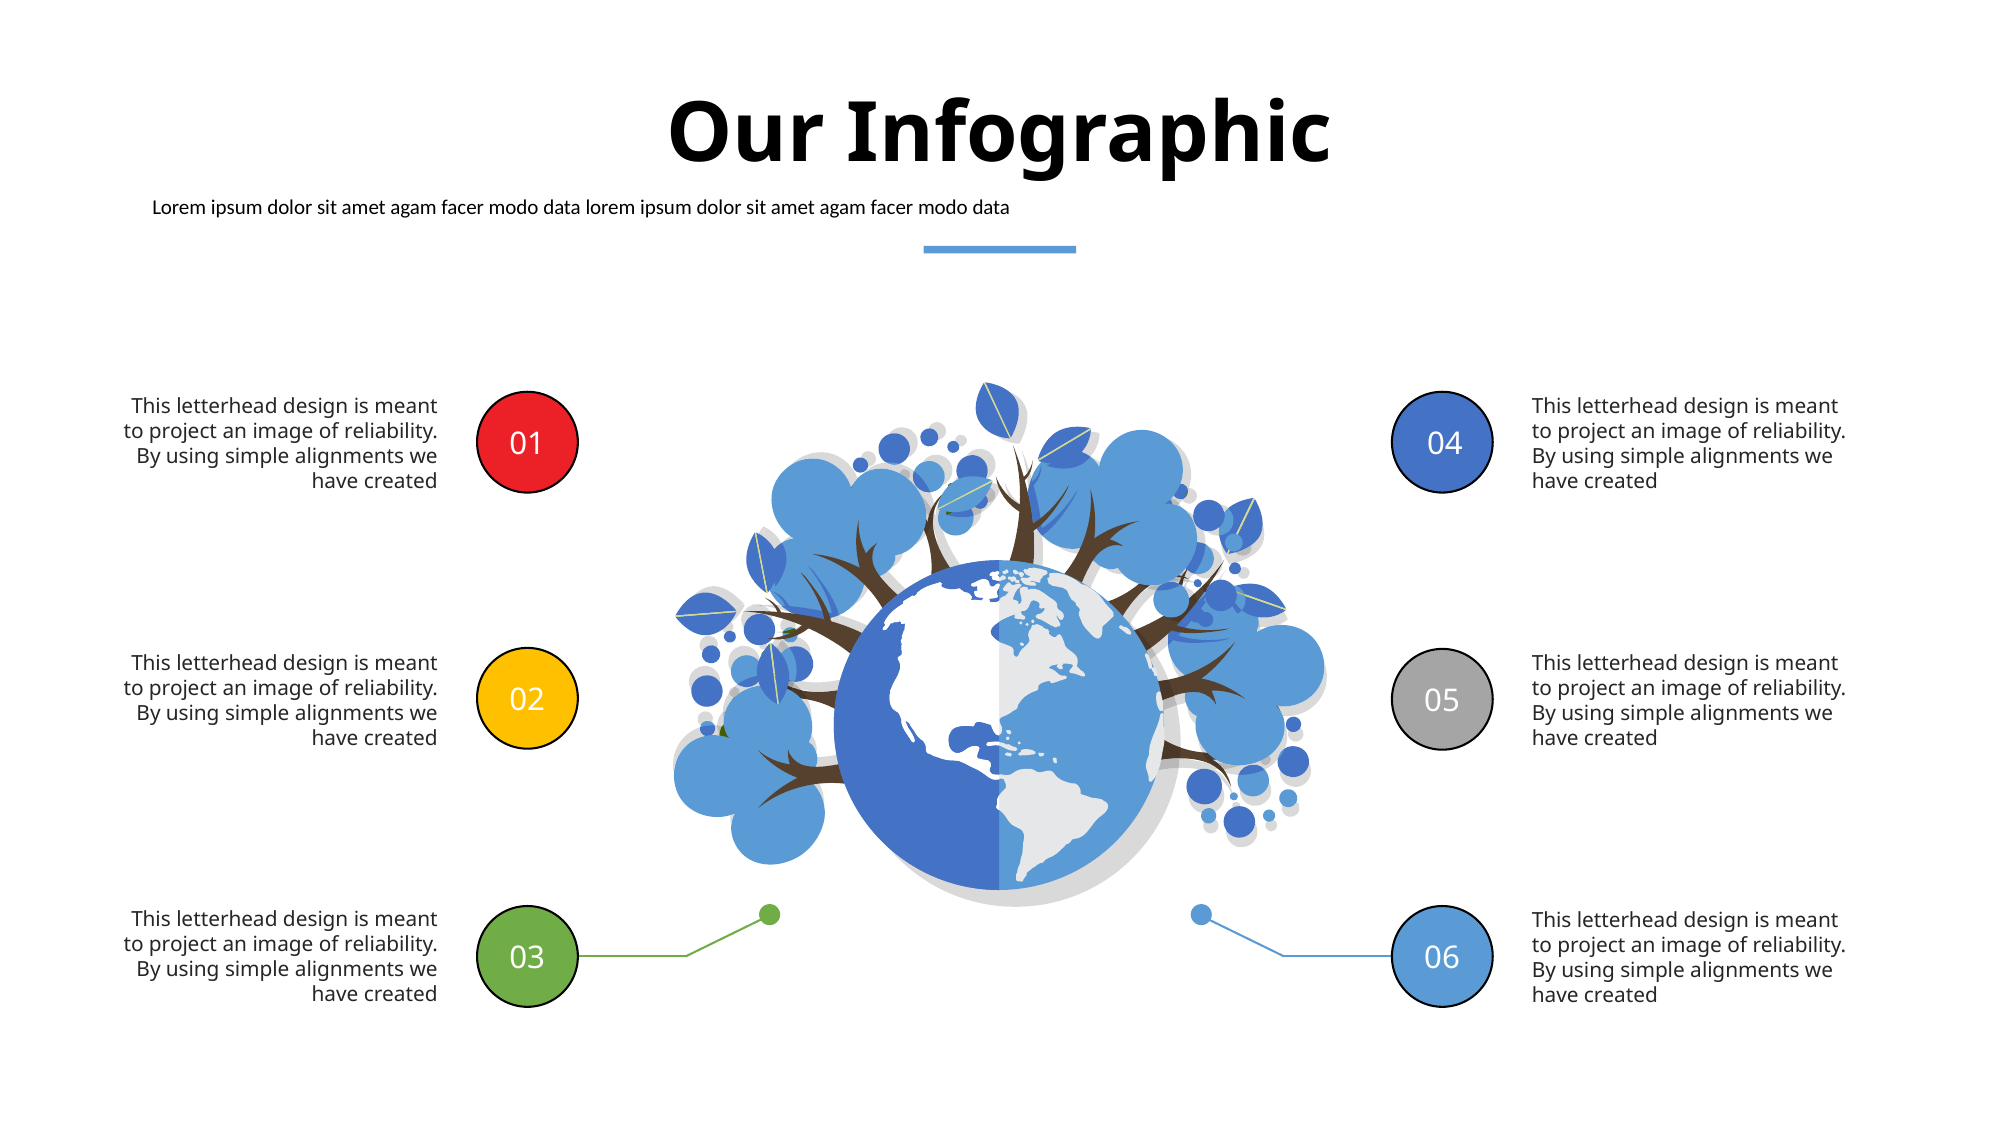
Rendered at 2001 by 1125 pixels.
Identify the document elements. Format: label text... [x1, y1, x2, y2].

text_box [1390, 647, 1494, 751]
text_box This letterhead design is meant to project an image of reliability. By using simple alignments we have created [1531, 395, 1848, 490]
text_box [923, 245, 1077, 254]
text_box 02 [491, 671, 564, 724]
text_box 05 [1406, 672, 1478, 725]
text_box 01 [491, 415, 564, 468]
text_box 06 [1406, 929, 1478, 982]
text_box 03 [491, 929, 564, 982]
text_box This letterhead design is meant to project an image of reliability. By using simple alignments we have created [1531, 652, 1848, 747]
text_box [1390, 904, 1494, 1008]
text_box [476, 646, 579, 750]
text_box This letterhead design is meant to project an image of reliability. By using simple alignments we have created [122, 652, 438, 747]
title Our Infographic [137, 78, 1863, 186]
text_box [1189, 907, 1213, 927]
text_box This letterhead design is meant to project an image of reliability. By using simple alignments we have created [1531, 909, 1848, 1004]
subtitle Lorem ipsum dolor sit amet agam facer modo data lorem ipsum dolor sit amet agam facer modo data [137, 186, 1863, 227]
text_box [685, 916, 769, 957]
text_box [670, 382, 1329, 907]
text_box 04 [1409, 415, 1481, 468]
text_box [476, 390, 579, 494]
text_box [1201, 916, 1285, 957]
text_box [758, 907, 782, 927]
text_box [1390, 390, 1494, 494]
text_box [476, 904, 579, 1008]
text_box This letterhead design is meant to project an image of reliability. By using simple alignments we have created [122, 909, 438, 1003]
text_box This letterhead design is meant to project an image of reliability. By using simple alignments we have created [122, 395, 438, 490]
